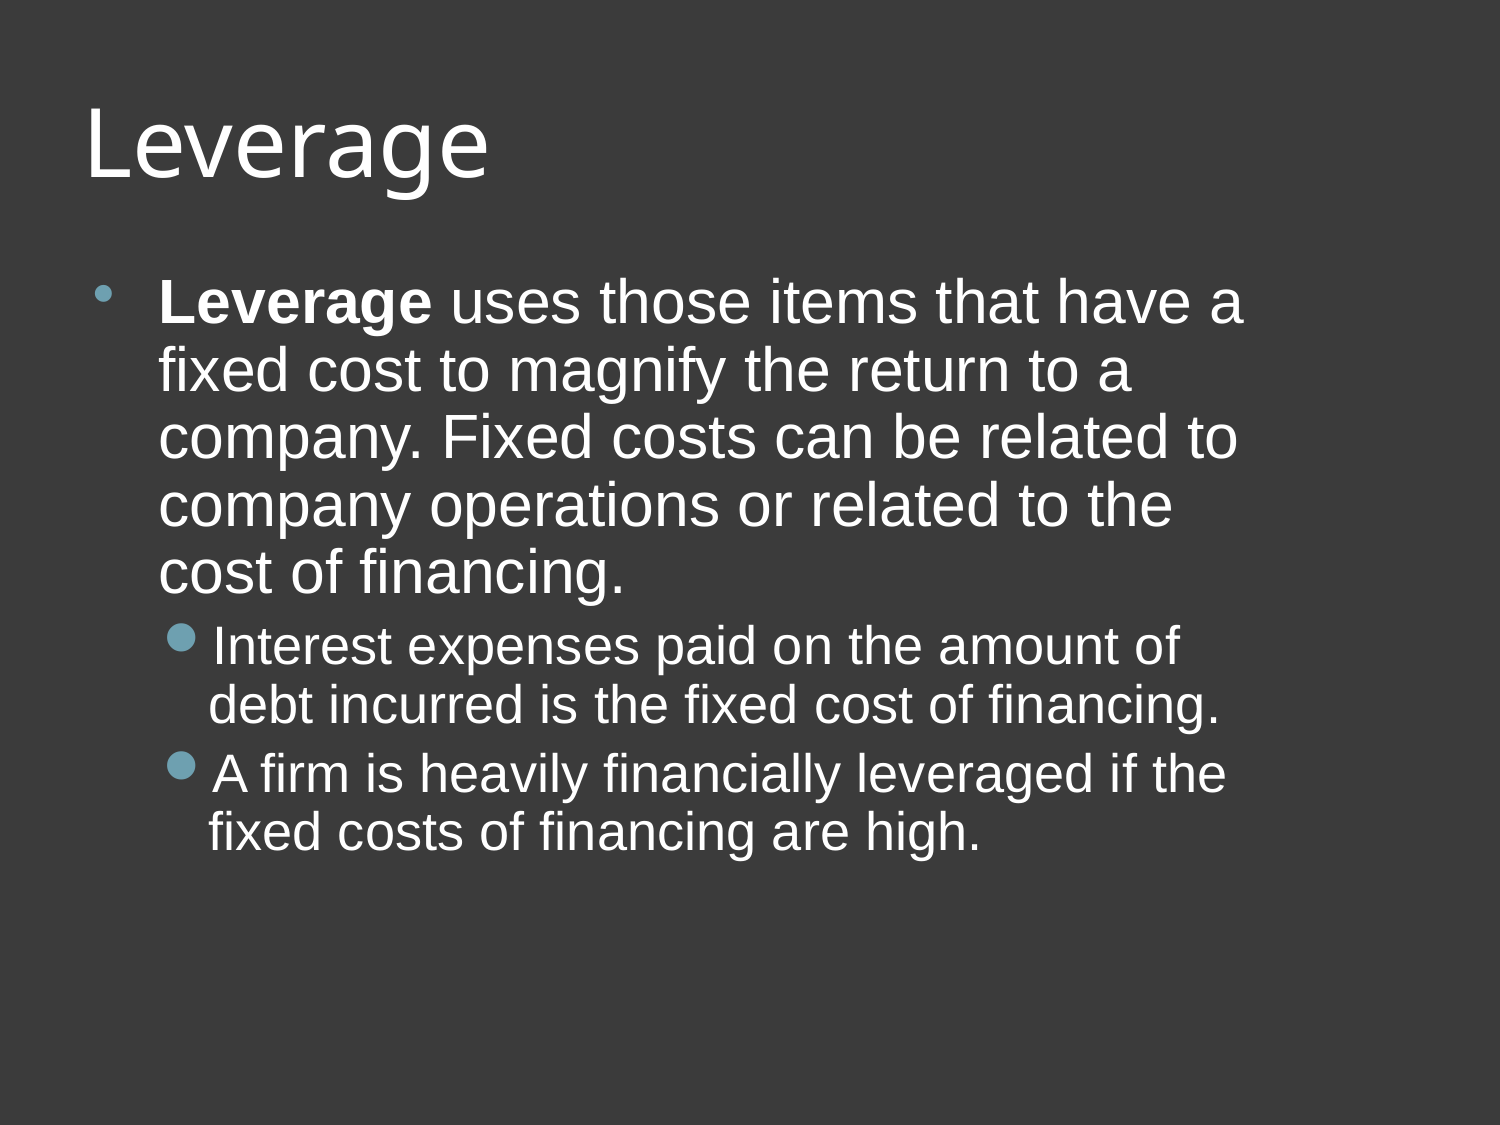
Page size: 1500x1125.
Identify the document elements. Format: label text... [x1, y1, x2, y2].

title Leverage [75, 45, 1300, 233]
list Leverage uses those items that have a fixed cost to magnify the return to a company. Fixed costs can be related to company operations or related to the cost of financing. Interest expenses paid on the amount of debt incurred is the fixed cost of financing. A firm is heavily financially leveraged if the fixed costs of financing are high. [75, 262, 1300, 1005]
